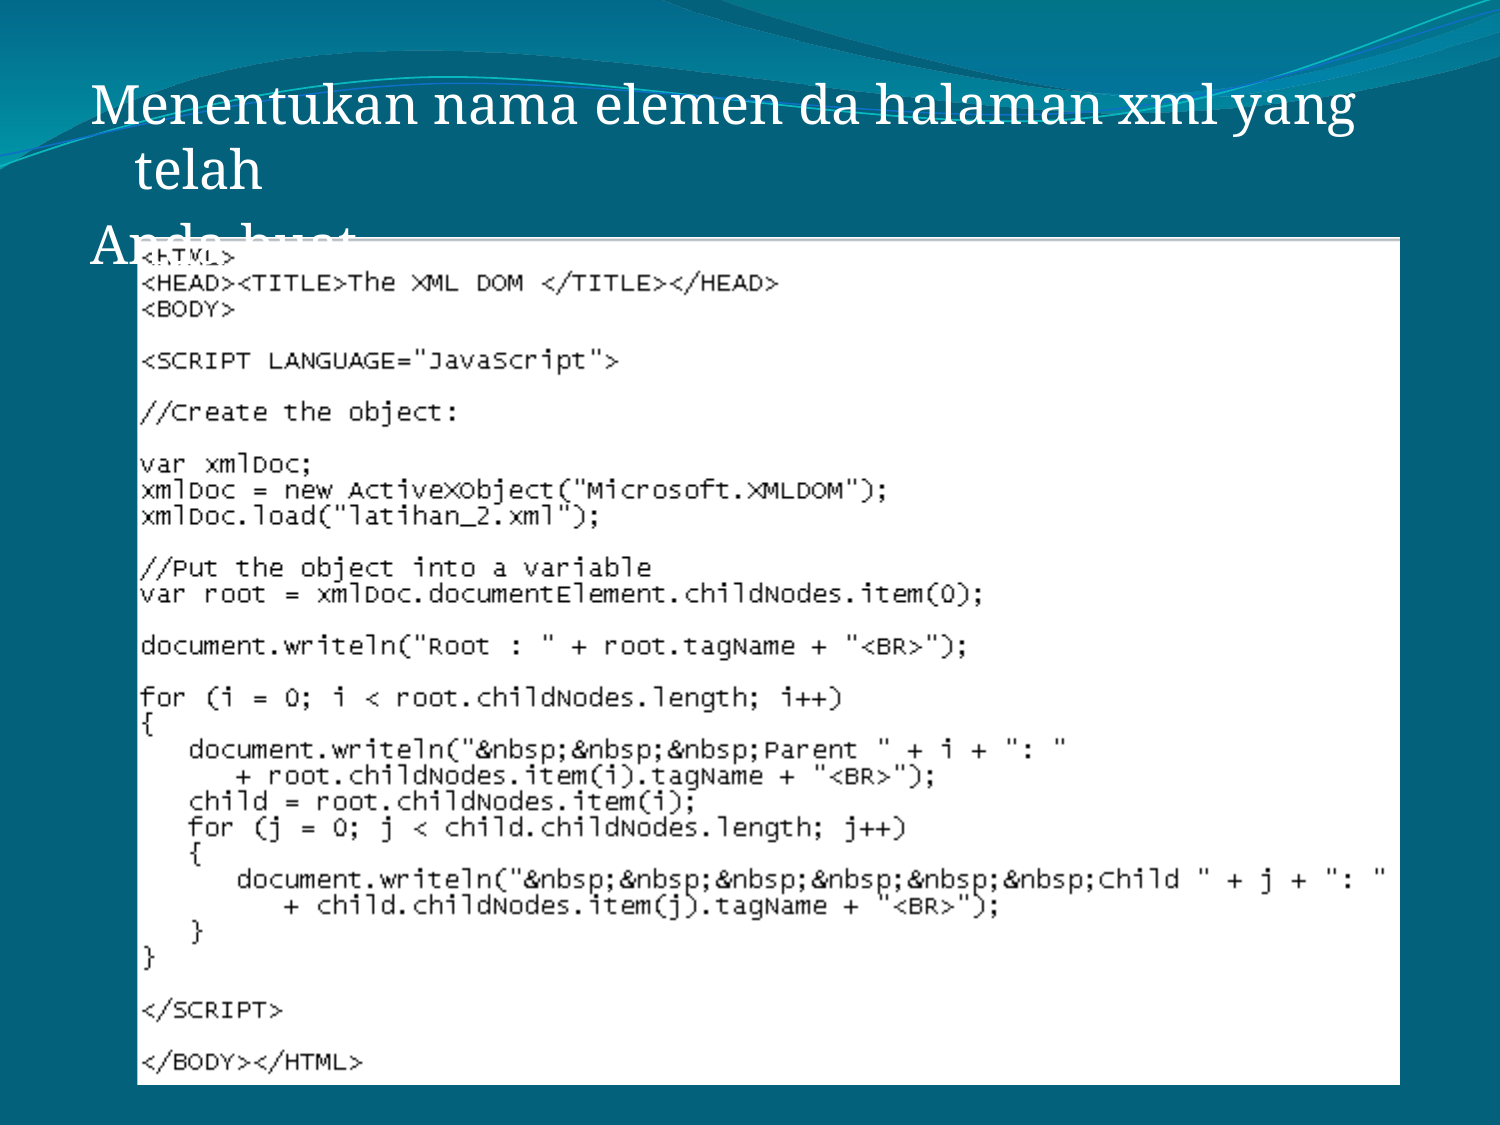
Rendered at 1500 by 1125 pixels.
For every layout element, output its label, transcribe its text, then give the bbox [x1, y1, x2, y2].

list Menentukan nama elemen da halaman xml yang telah Anda buat [74, 62, 1426, 783]
picture [137, 237, 1399, 1084]
